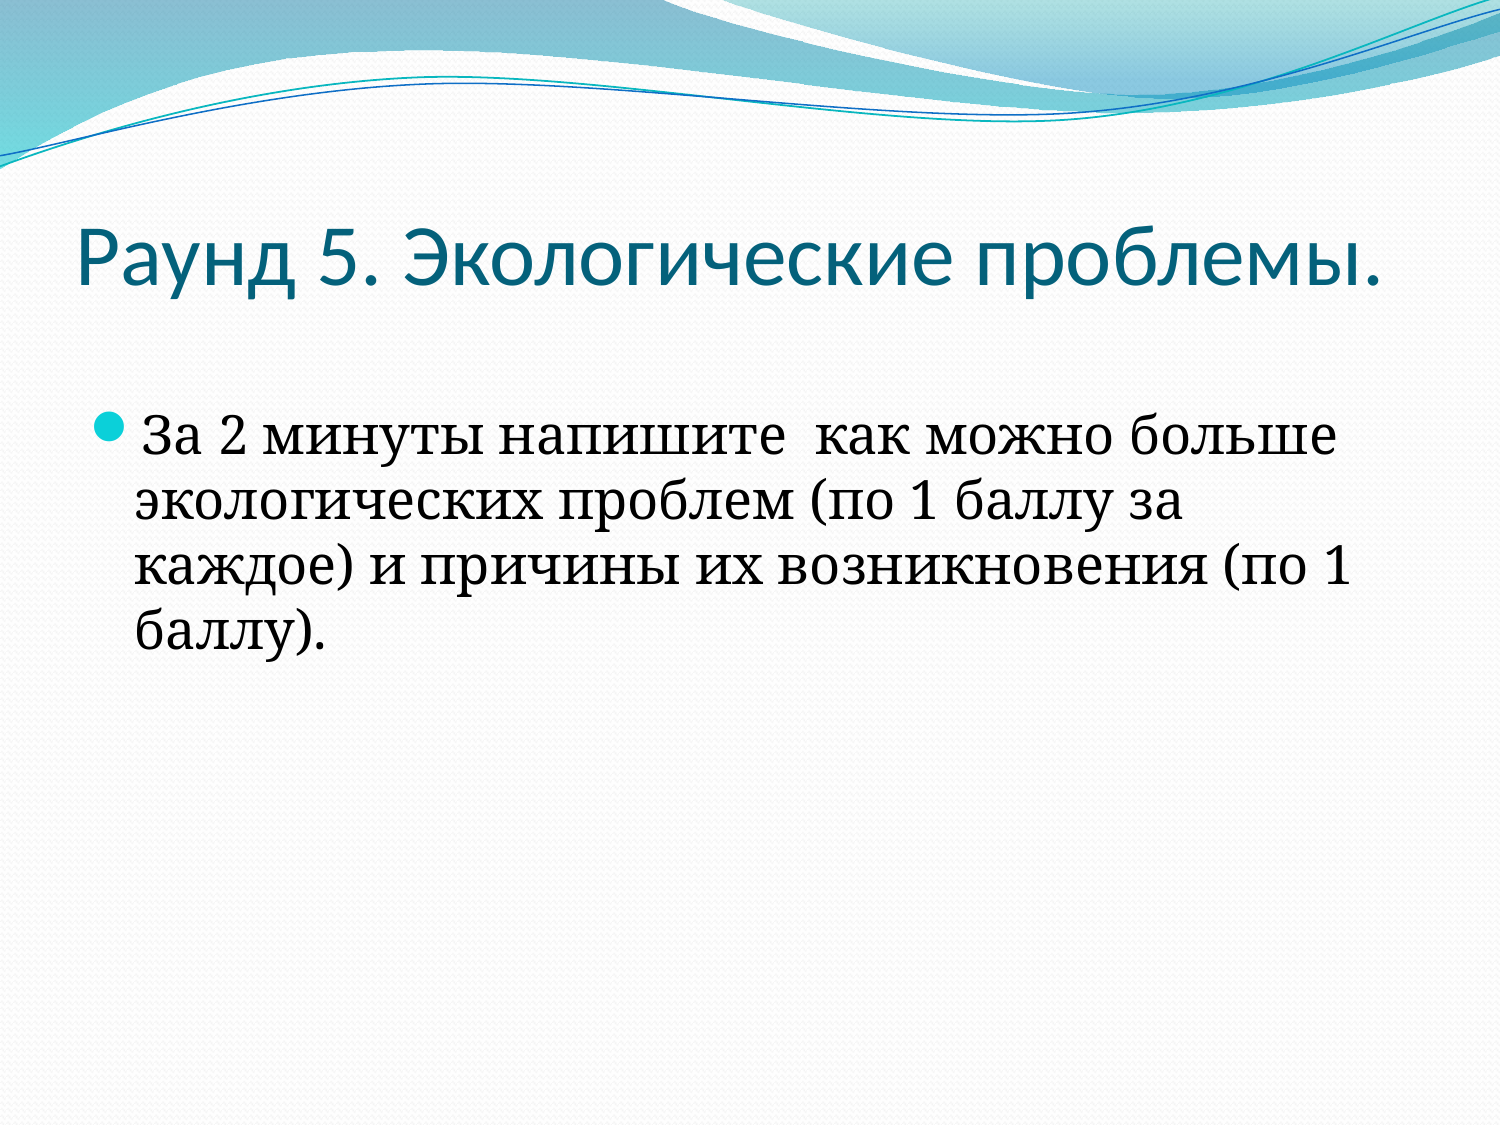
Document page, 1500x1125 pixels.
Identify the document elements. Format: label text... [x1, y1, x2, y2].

title Раунд 5. Экологические проблемы. [75, 115, 1425, 303]
list За 2 минуты напишите как можно больше экологических проблем (по 1 баллу за каждое) и причины их возникновения (по 1 баллу). [75, 317, 1425, 1038]
